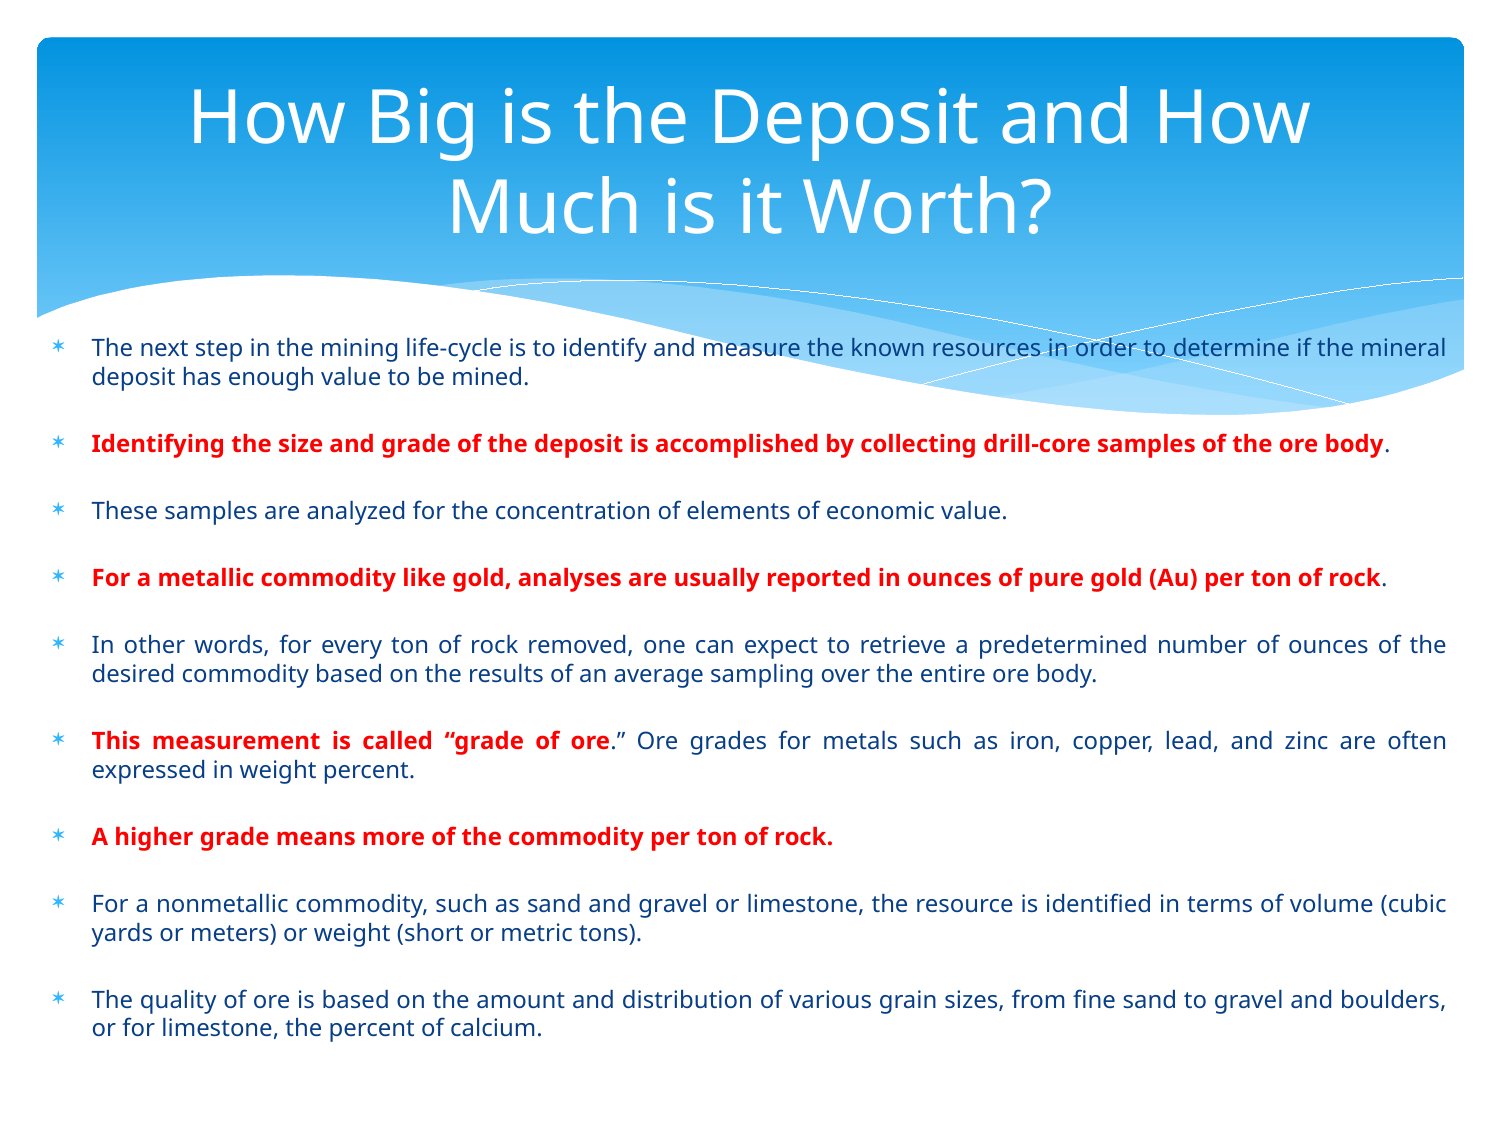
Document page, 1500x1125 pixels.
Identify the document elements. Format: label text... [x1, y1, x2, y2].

title How Big is the Deposit and How Much is it Worth? [75, 55, 1425, 261]
list The next step in the mining life-cycle is to identify and measure the known resources in order to determine if the mineral deposit has enough value to be mined. Identifying the size and grade of the deposit is accomplished by collecting drill-core samples of the ore body. These samples are analyzed for the concentration of elements of economic value. For a metallic commodity like gold, analyses are usually reported in ounces of pure gold (Au) per ton of rock. In other words, for every ton of rock removed, one can expect to retrieve a predetermined number of ounces of the desired commodity based on the results of an average sampling over the entire ore body. This measurement is called “grade of ore.” Ore grades for metals such as iron, copper, lead, and zinc are often expressed in weight percent. A higher grade means more of the commodity per ton of rock. For a nonmetallic commodity, such as sand and gravel or limestone, the resource is identified in terms of volume (cubic yards or meters) or weight (short or metric tons). The quality of ore is based on the amount and distribution of various grain sizes, from fine sand to gravel and boulders, or for limestone, the percent of calcium. [37, 324, 1463, 1050]
